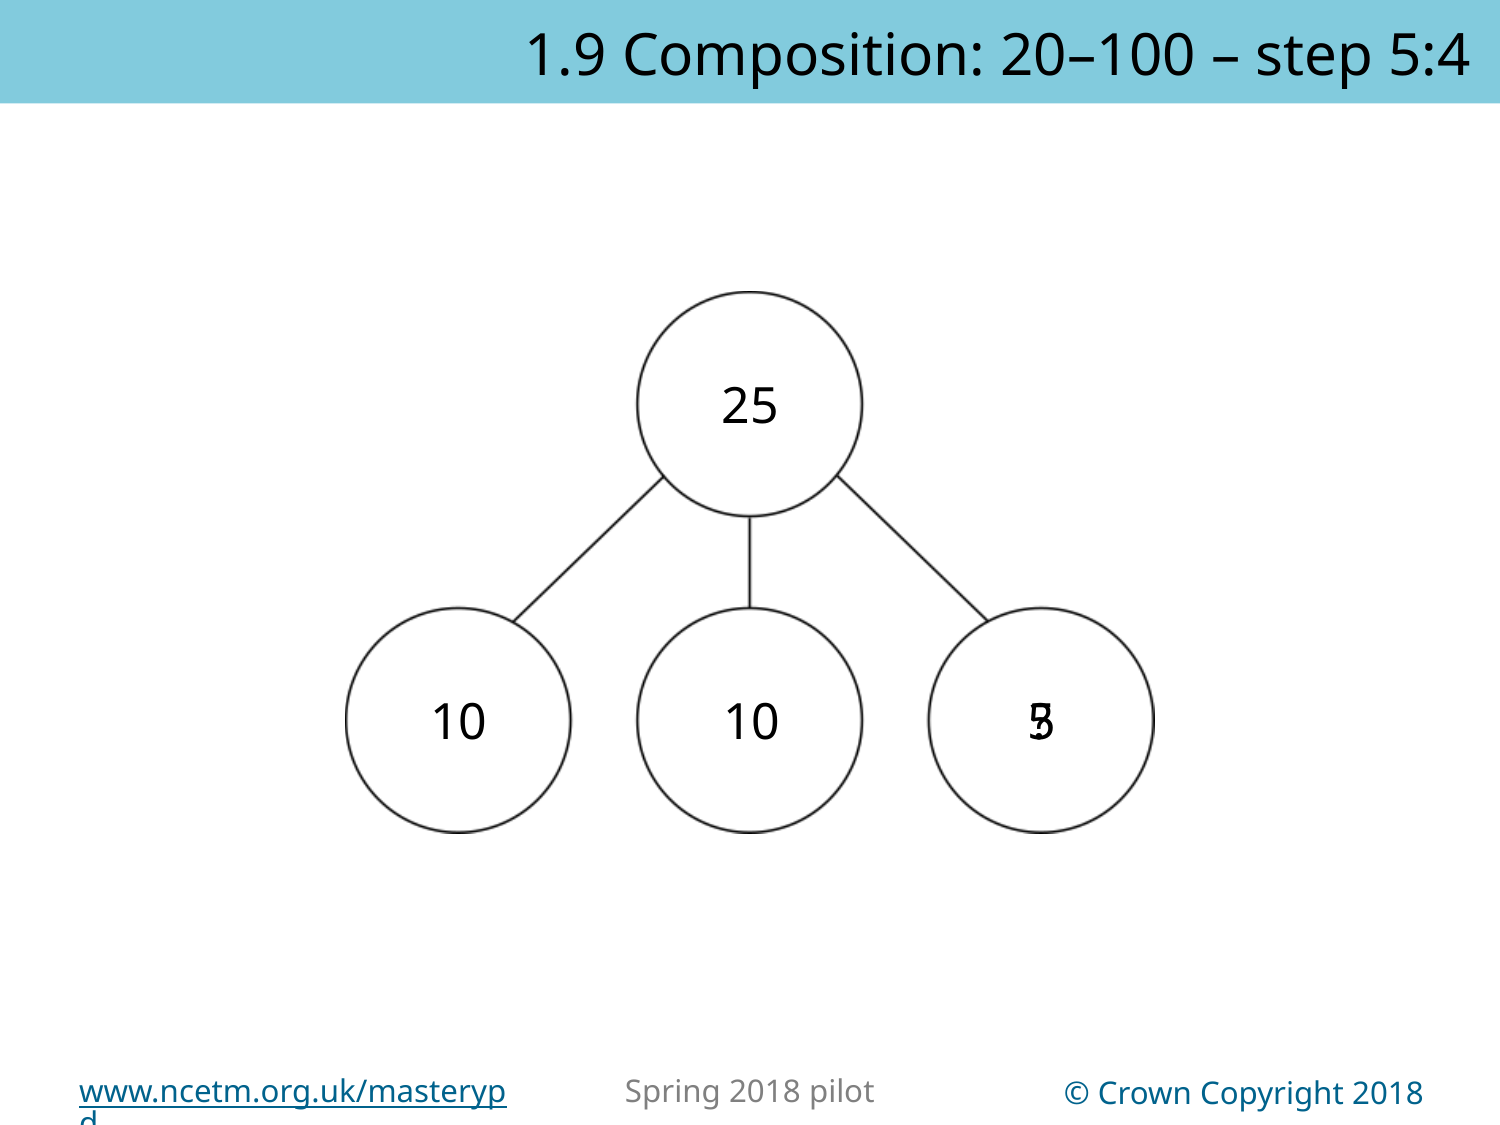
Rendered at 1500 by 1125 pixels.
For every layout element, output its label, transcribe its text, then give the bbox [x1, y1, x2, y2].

list 1.9 Composition: 20–100 – step 5:4 [0, 0, 1500, 104]
picture [345, 290, 1155, 834]
